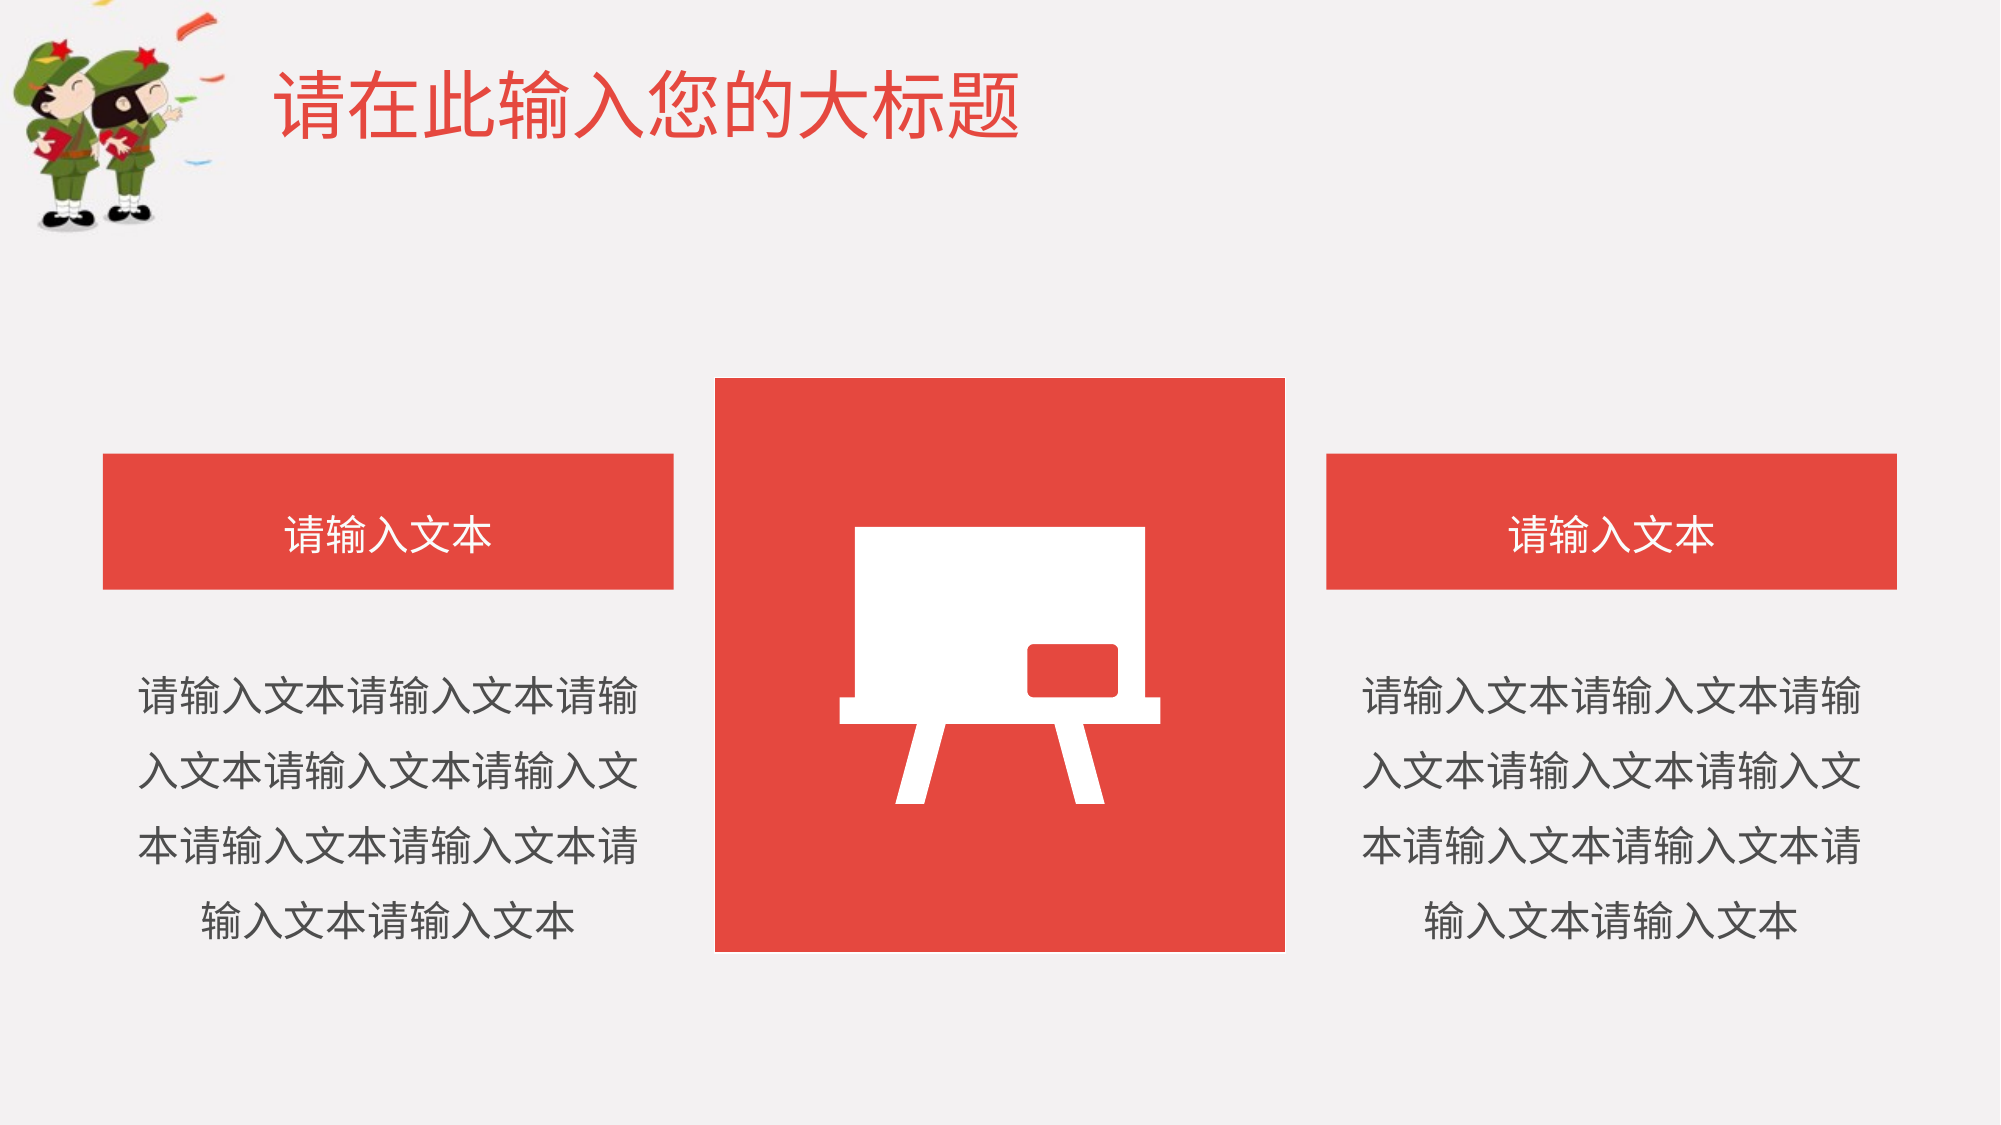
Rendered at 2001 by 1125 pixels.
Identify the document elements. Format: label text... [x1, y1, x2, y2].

text_box [714, 377, 1286, 953]
text_box 请输入文本请输入文本请输入文本请输入文本请输入文本请输入文本请输入文本请输入文本请输入文本 [1325, 606, 1898, 984]
text_box 请输入文本 [102, 453, 675, 591]
title 请在此输入您的大标题 [256, 39, 1821, 180]
text_box 请输入文本 [1325, 453, 1898, 591]
text_box 请输入文本请输入文本请输入文本请输入文本请输入文本请输入文本请输入文本请输入文本请输入文本 [102, 606, 675, 984]
picture [0, 0, 2000, 1125]
text_box [839, 526, 1161, 804]
